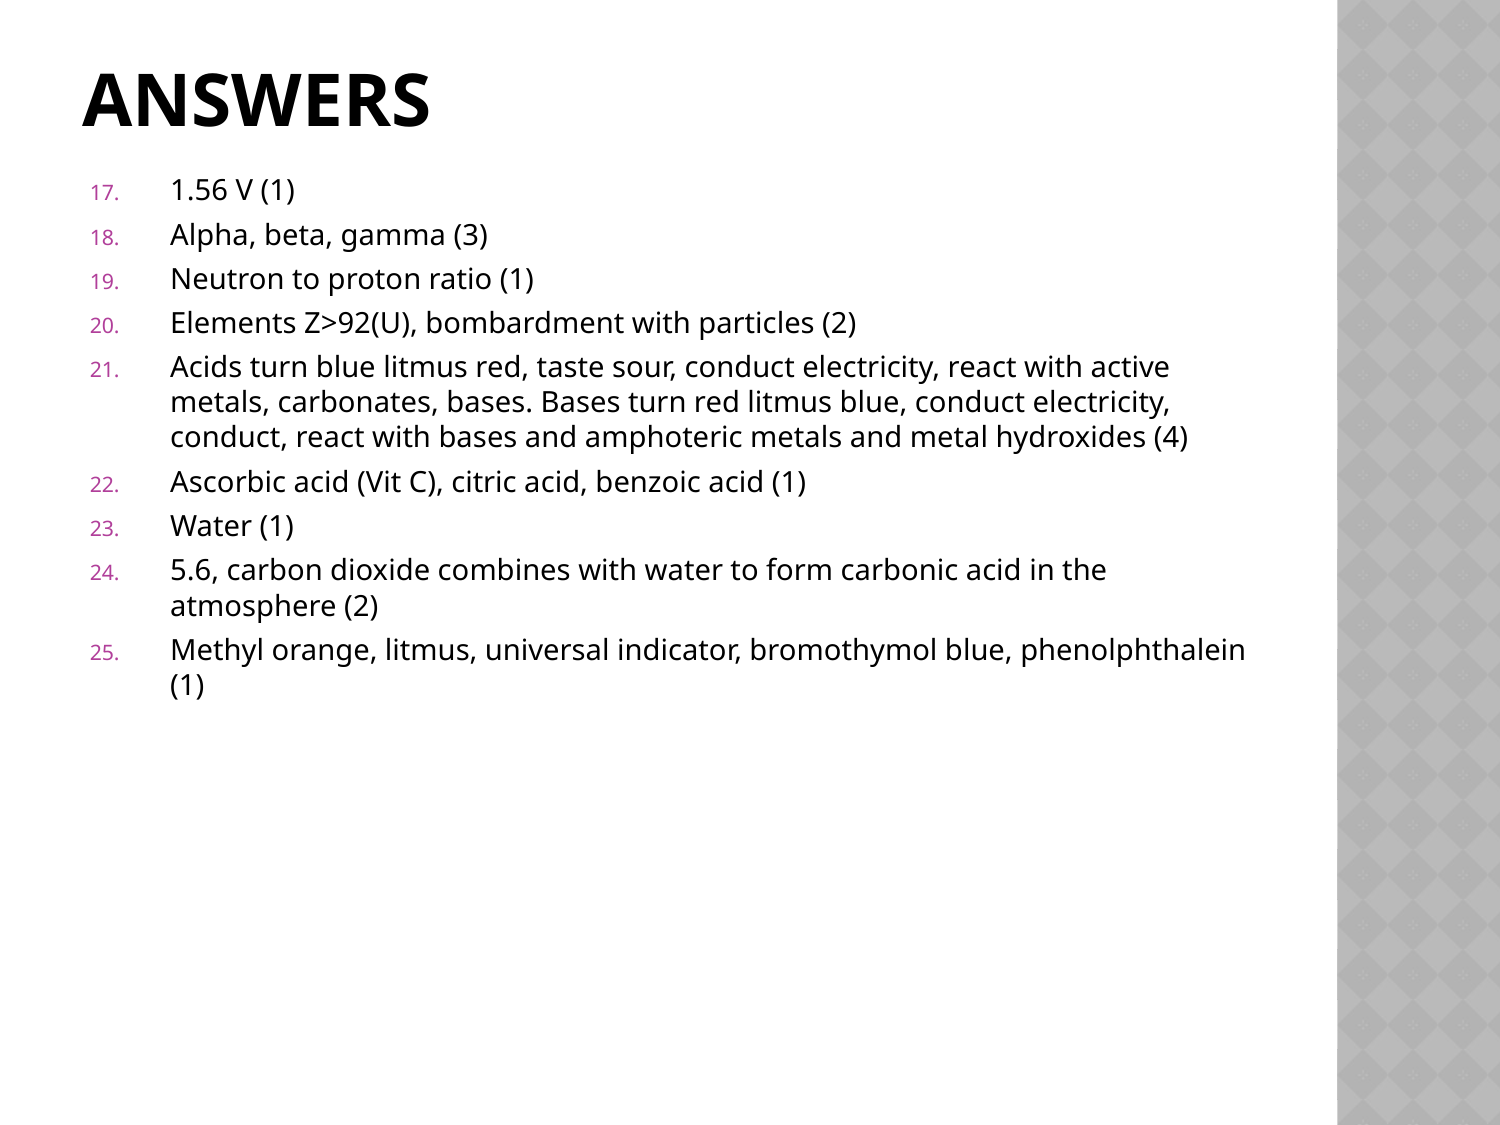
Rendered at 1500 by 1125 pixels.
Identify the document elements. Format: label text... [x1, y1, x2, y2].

list 1.56 V (1) Alpha, beta, gamma (3) Neutron to proton ratio (1) Elements Z>92(U), bombardment with particles (2) Acids turn blue litmus red, taste sour, conduct electricity, react with active metals, carbonates, bases. Bases turn red litmus blue, conduct electricity, conduct, react with bases and amphoteric metals and metal hydroxides (4) Ascorbic acid (Vit C), citric acid, benzoic acid (1) Water (1) 5.6, carbon dioxide combines with water to form carbonic acid in the atmosphere (2) Methyl orange, litmus, universal indicator, bromothymol blue, phenolphthalein (1) [75, 164, 1263, 1059]
title Answers [75, 52, 1263, 141]
